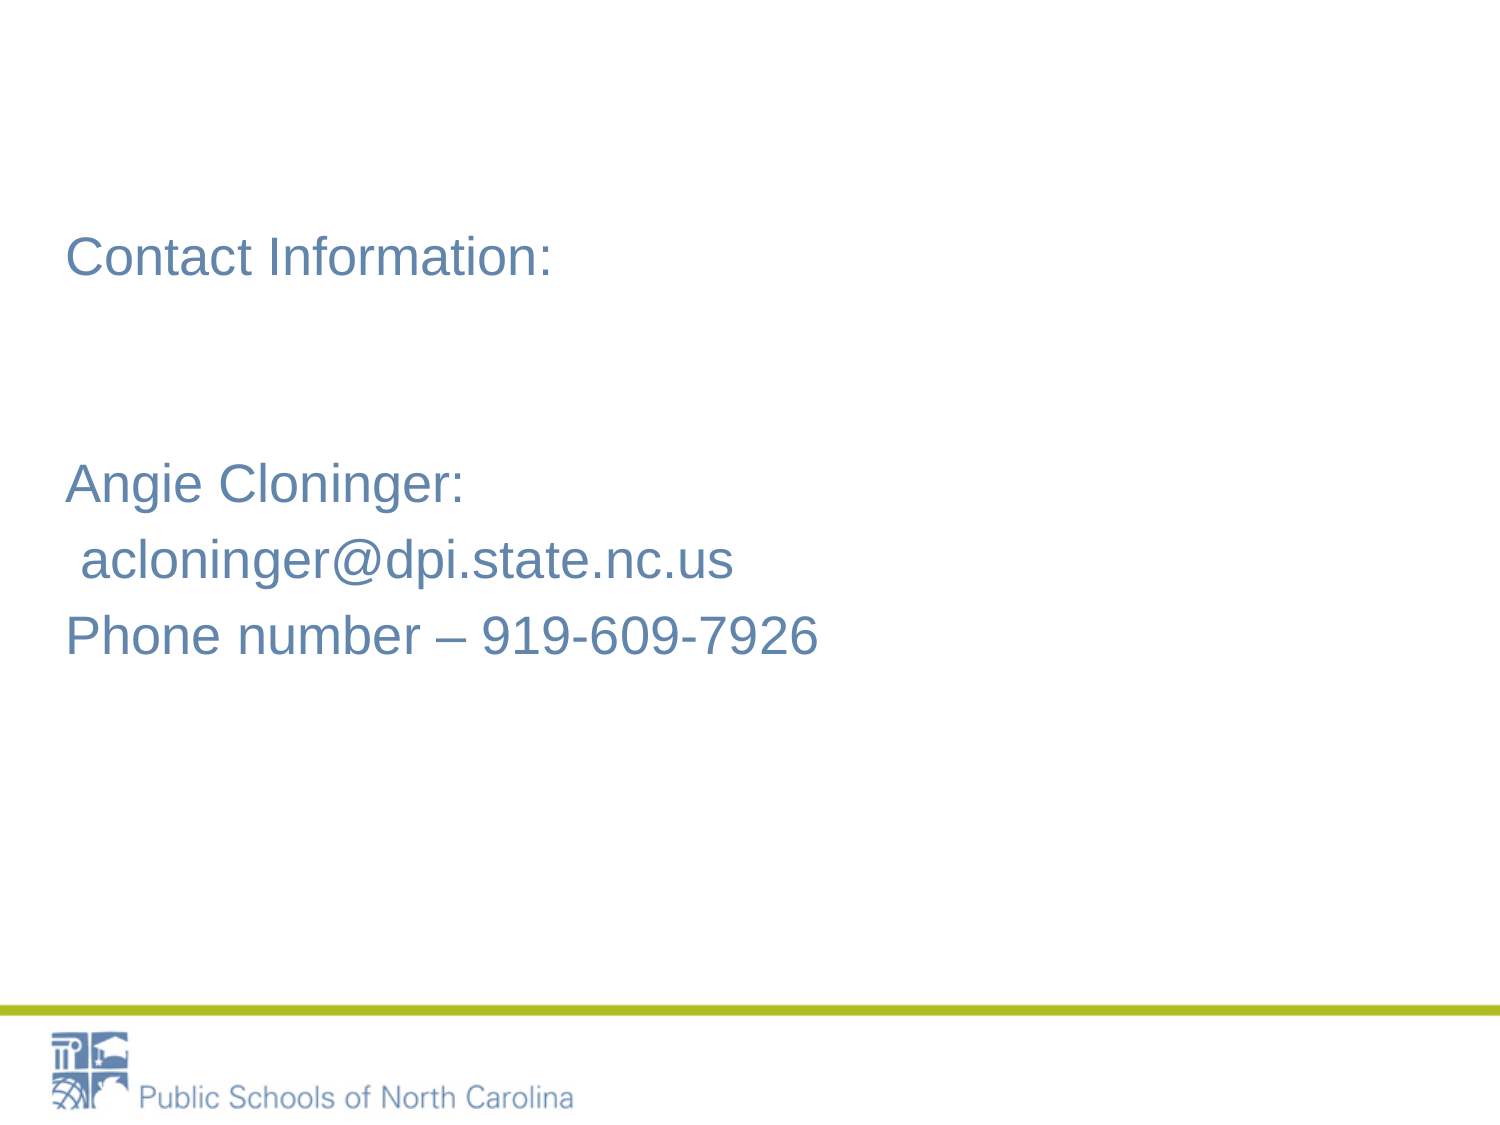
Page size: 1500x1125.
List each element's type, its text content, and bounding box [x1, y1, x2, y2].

picture [0, 1, 1500, 1124]
list Contact Information: Angie Cloninger: acloninger@dpi.state.nc.us Phone number – 919-609-7926 [49, 62, 1401, 413]
